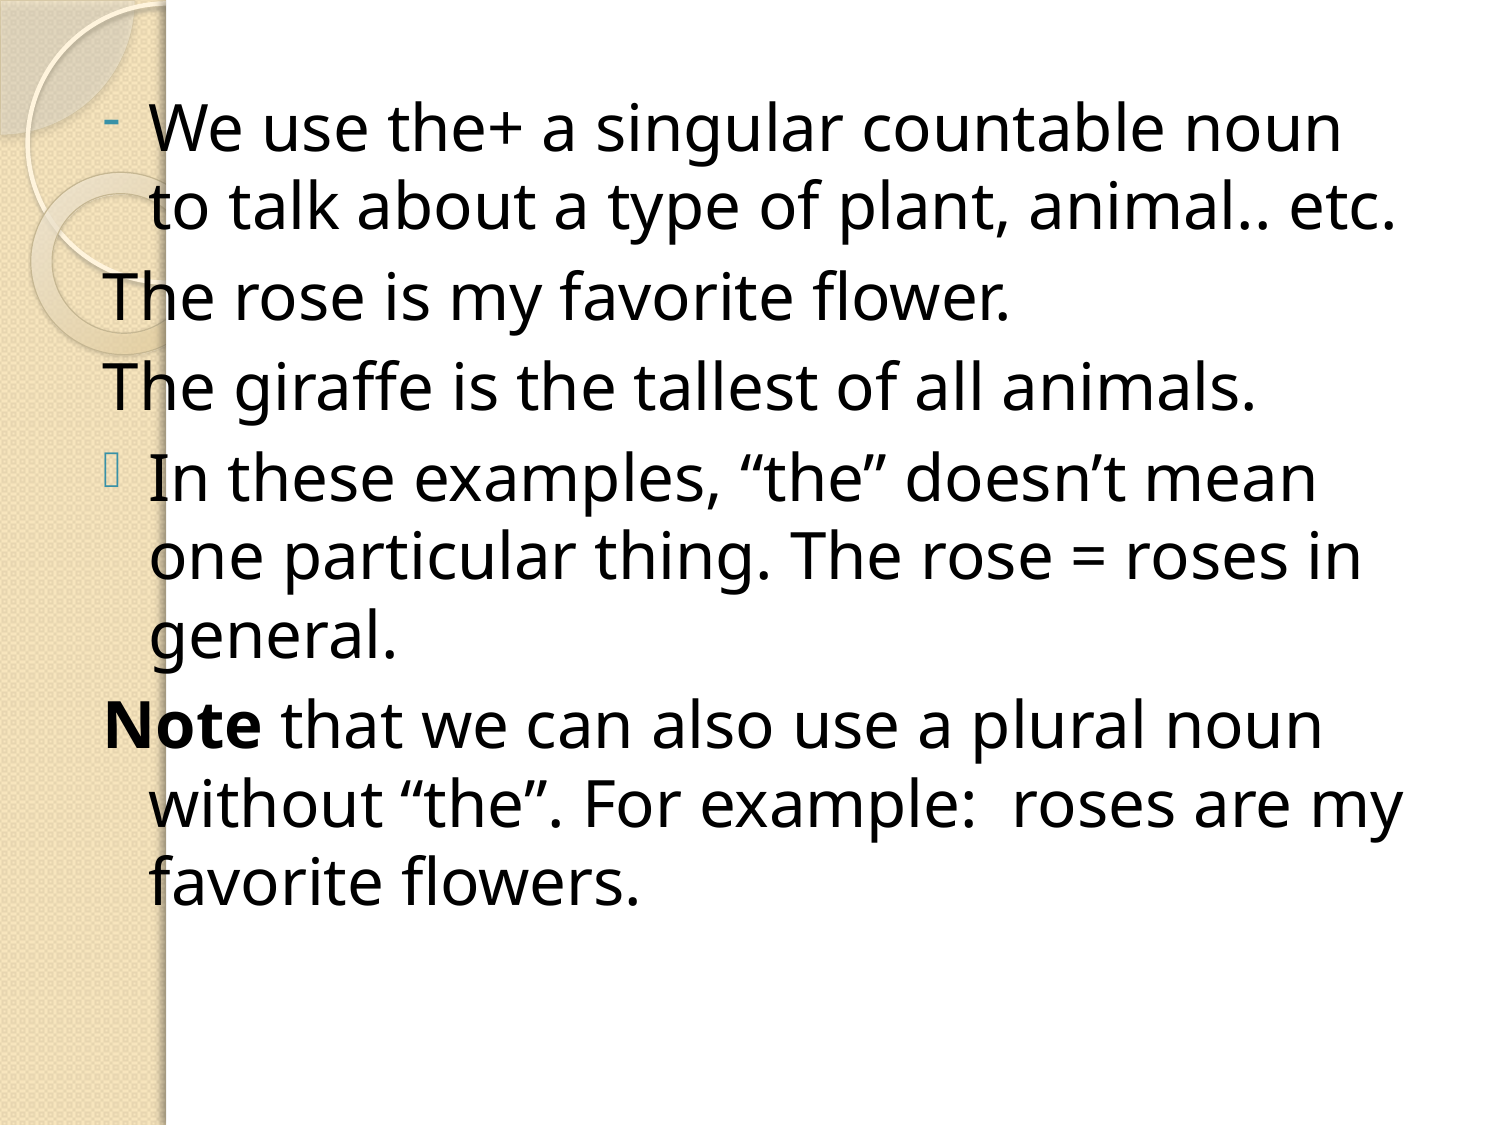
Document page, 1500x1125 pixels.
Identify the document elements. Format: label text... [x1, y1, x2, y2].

list We use the+ a singular countable noun to talk about a type of plant, animal.. etc. The rose is my favorite flower. The giraffe is the tallest of all animals. In these examples, “the” doesn’t mean one particular thing. The rose = roses in general. Note that we can also use a plural noun without “the”. For example: roses are my favorite flowers. [75, 78, 1425, 1005]
